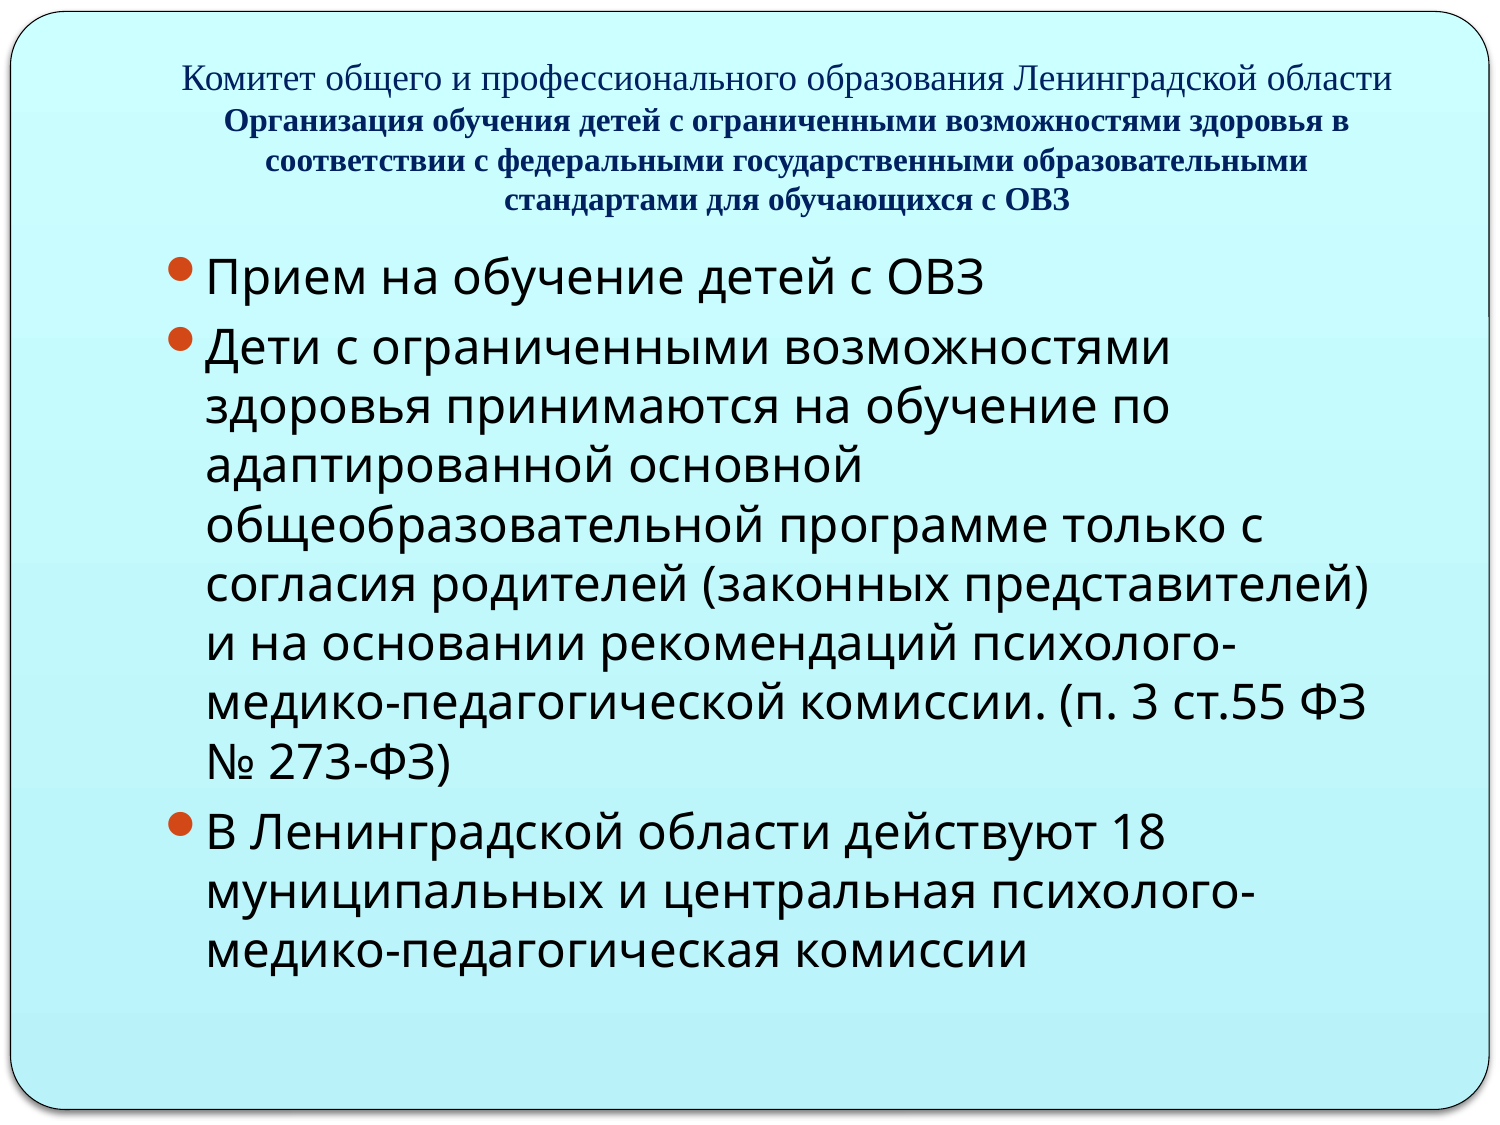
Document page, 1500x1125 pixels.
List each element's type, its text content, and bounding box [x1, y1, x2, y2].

list Прием на обучение детей с ОВЗ Дети с ограниченными возможностями здоровья принимаются на обучение по адаптированной основной общеобразовательной программе только с согласия родителей (законных представителей) и на основании рекомендаций психолого-медико-педагогической комиссии. (п. 3 ст.55 ФЗ № 273-ФЗ) В Ленинградской области действуют 18 муниципальных и центральная психолого-медико-педагогическая комиссии [150, 237, 1425, 988]
title Комитет общего и профессионального образования Ленинградской области Организация обучения детей с ограниченными возможностями здоровья в соответствии с федеральными государственными образовательными стандартами для обучающихся с ОВЗ [150, 45, 1425, 233]
